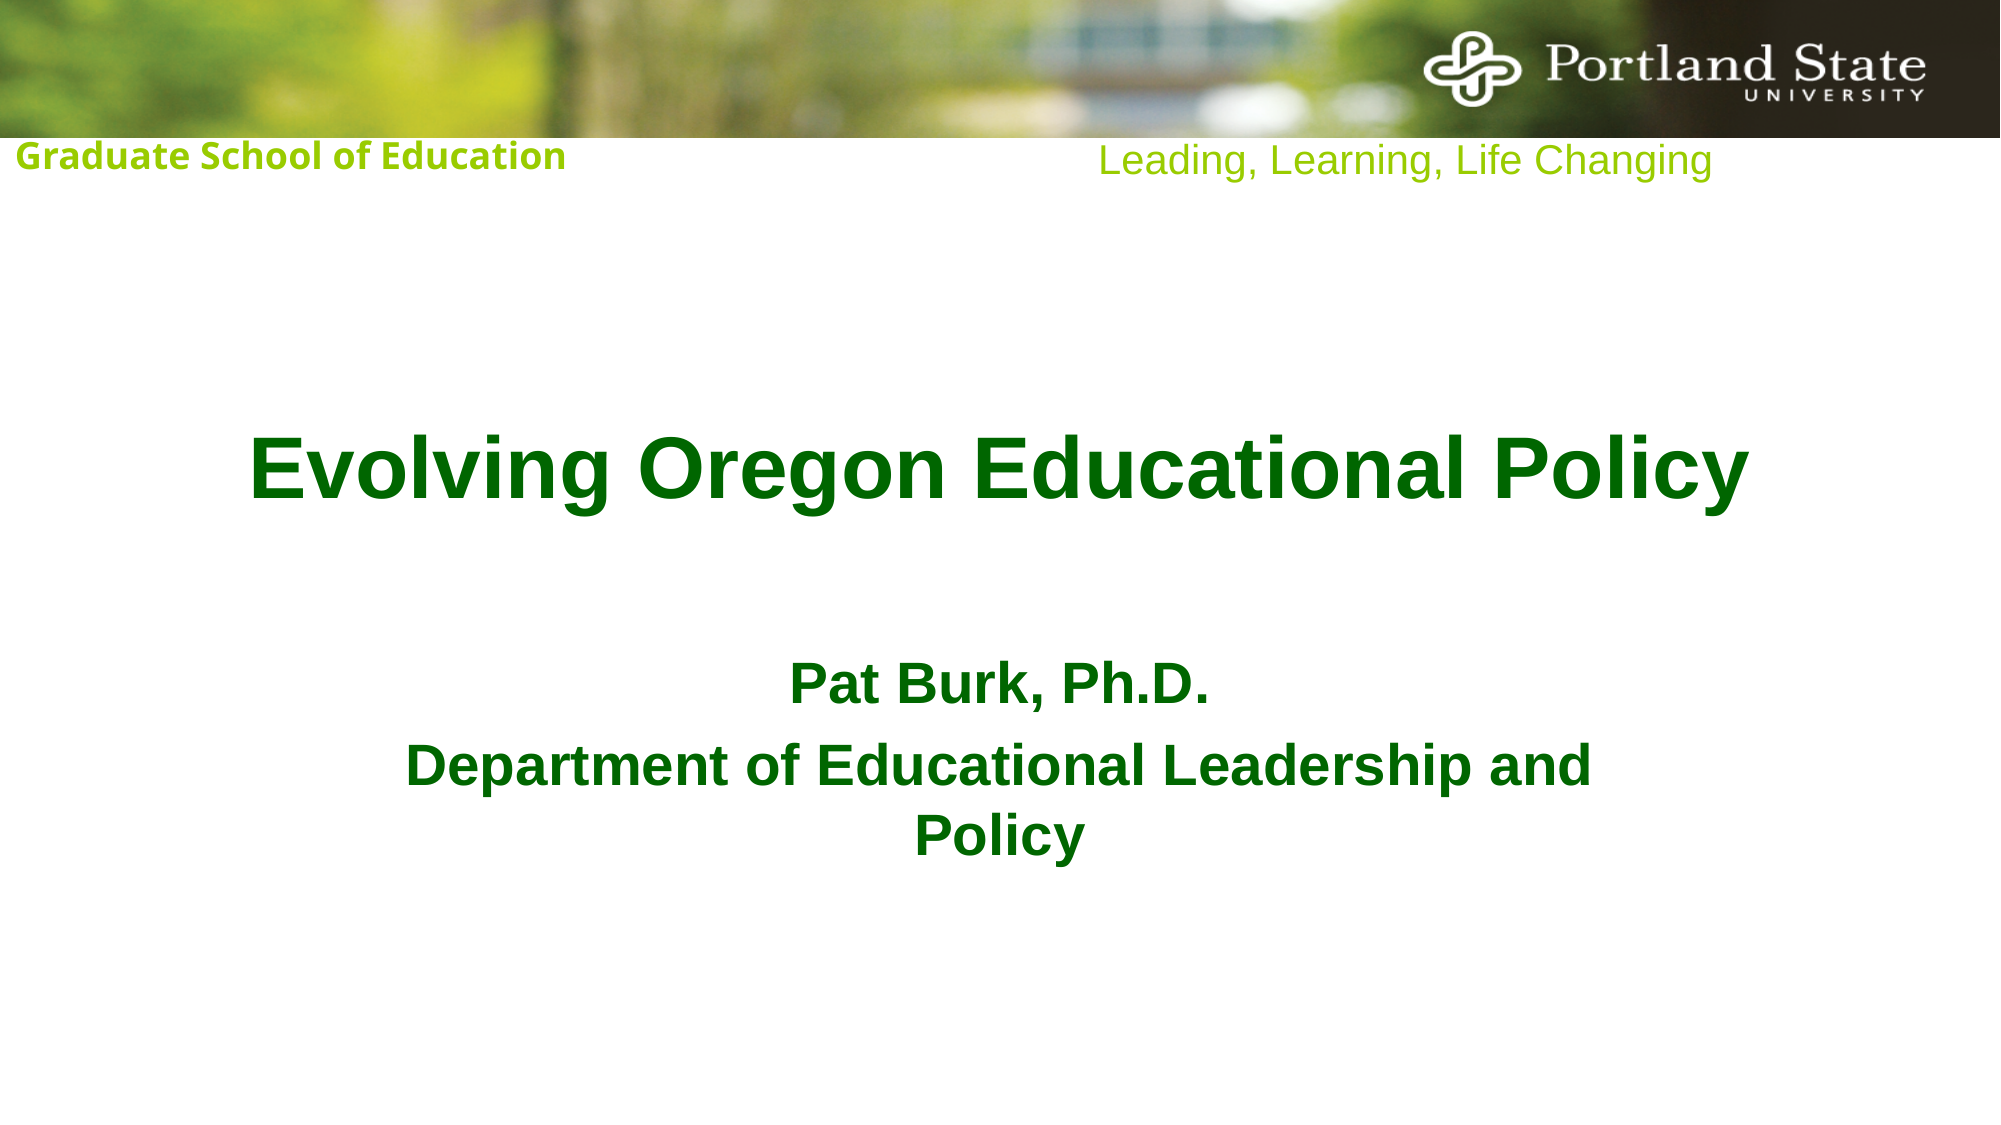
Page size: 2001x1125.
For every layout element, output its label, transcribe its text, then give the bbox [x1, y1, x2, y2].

title Evolving Oregon Educational Policy [149, 414, 1851, 526]
subtitle Pat Burk, Ph.D. Department of Educational Leadership and Policy [299, 637, 1701, 880]
picture [0, 0, 2000, 138]
